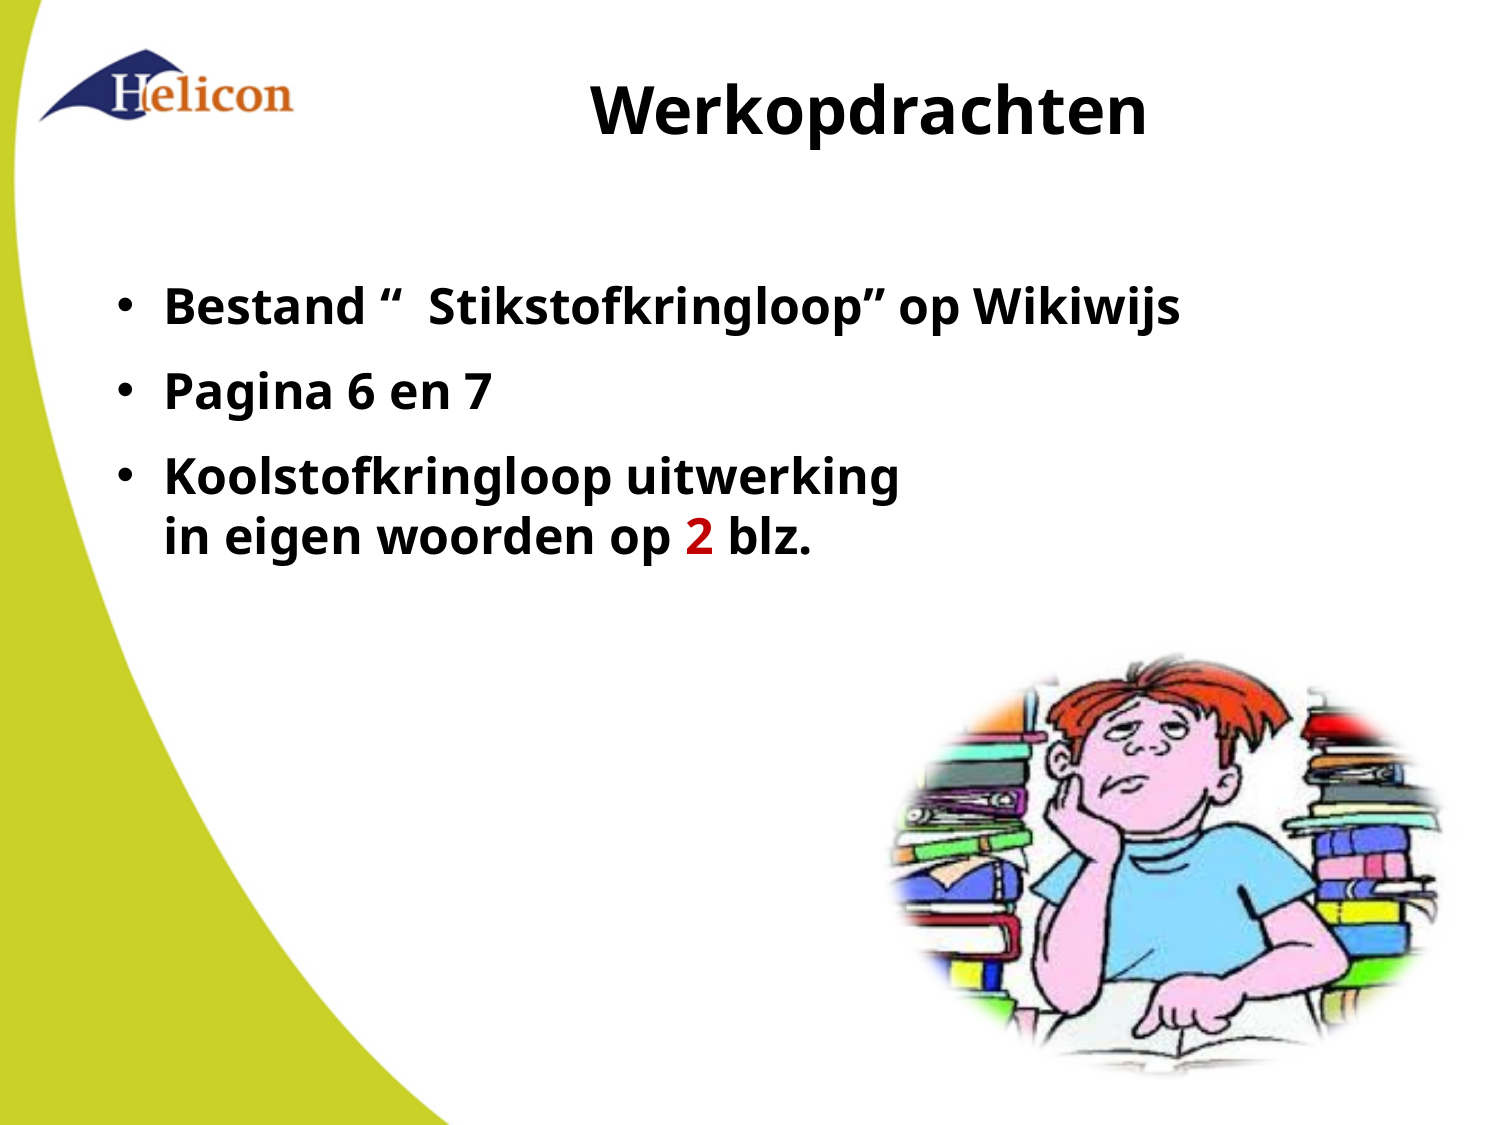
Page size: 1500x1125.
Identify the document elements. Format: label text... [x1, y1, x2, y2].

text_box Bestand “ Stikstofkringloop” op Wikiwijs Pagina 6 en 7 Koolstofkringloop uitwerking in eigen woorden op 2 blz. [101, 267, 1388, 572]
title Werkopdrachten [324, 54, 1415, 161]
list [879, 644, 1465, 1082]
picture [0, 0, 1500, 1125]
